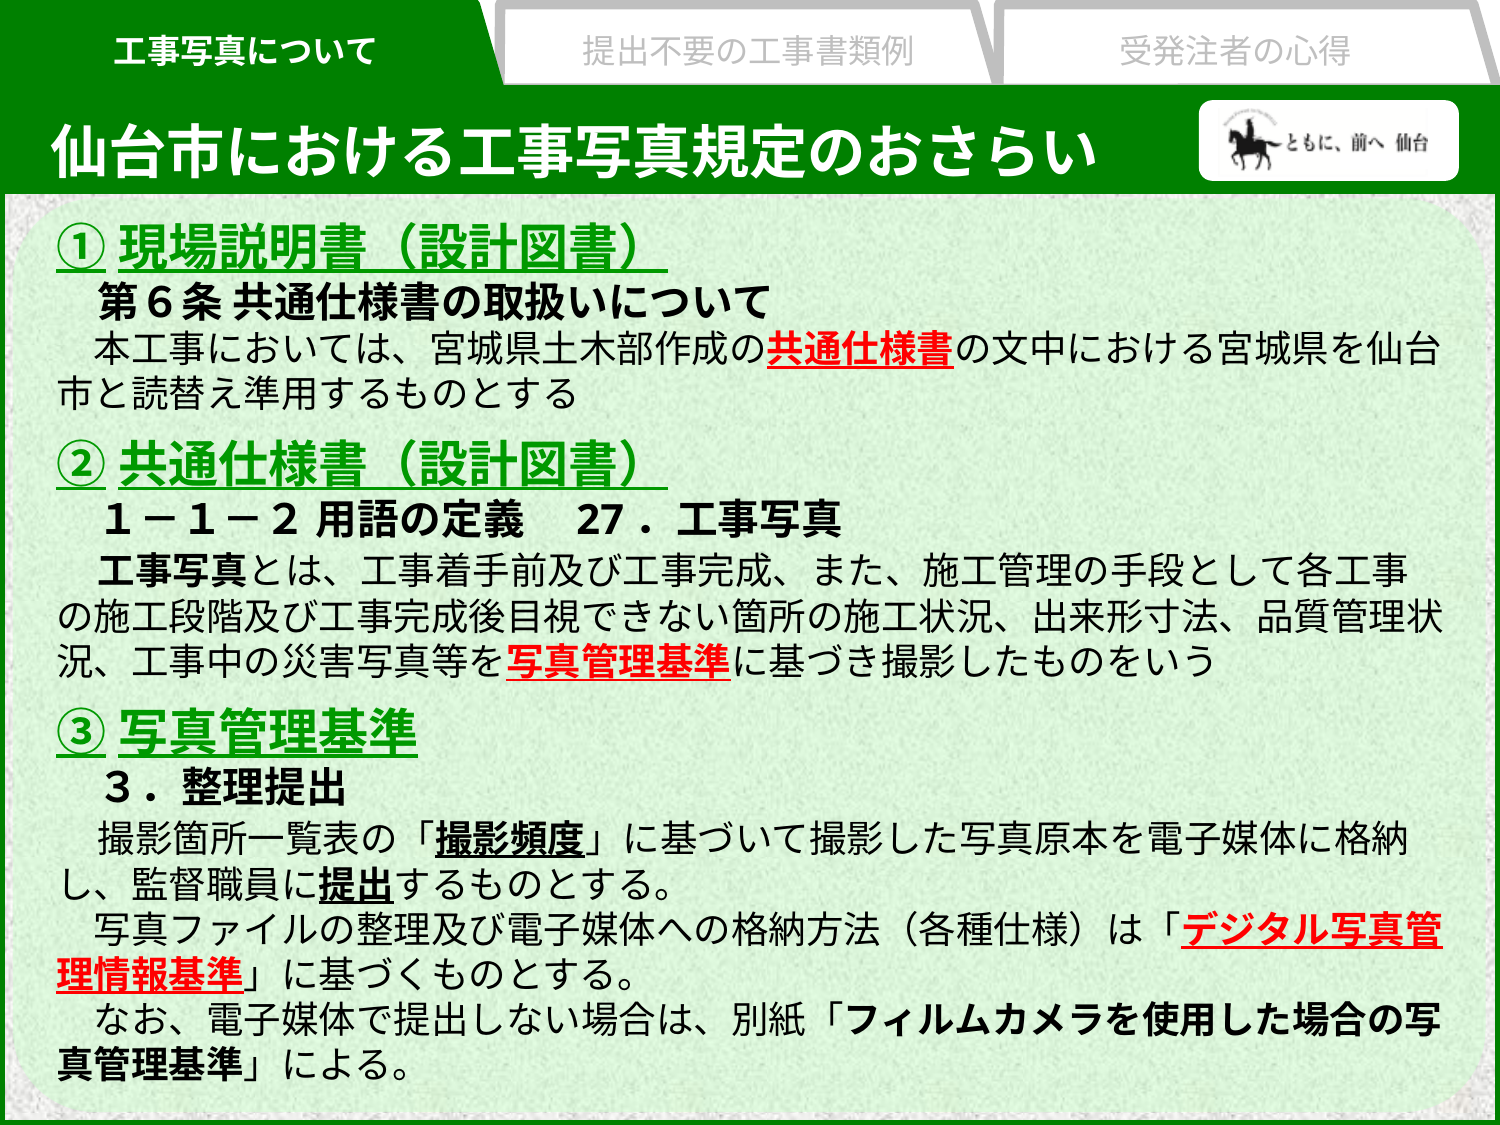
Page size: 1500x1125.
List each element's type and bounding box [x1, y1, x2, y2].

text_box [0, 3, 1500, 1125]
